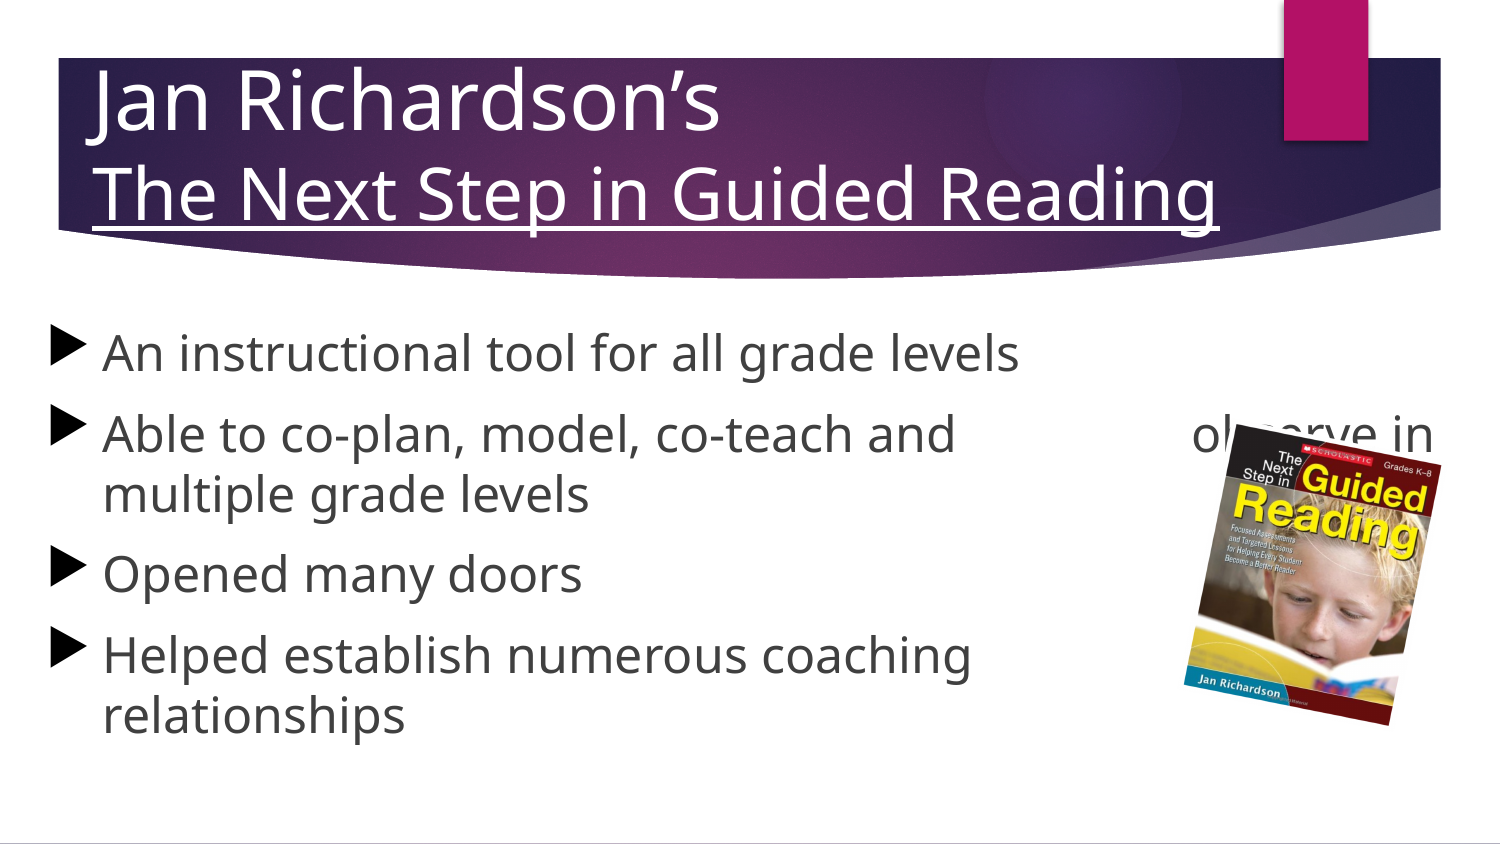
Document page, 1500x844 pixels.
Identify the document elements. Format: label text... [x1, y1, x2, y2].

list An instructional tool for all grade levels Able to co-plan, model, co-teach and observe in multiple grade levels Opened many doors Helped establish numerous coaching relationships [24, 306, 1480, 844]
picture [1178, 419, 1447, 731]
title Jan Richardson’s The Next Step in Guided Reading [77, 87, 1428, 250]
